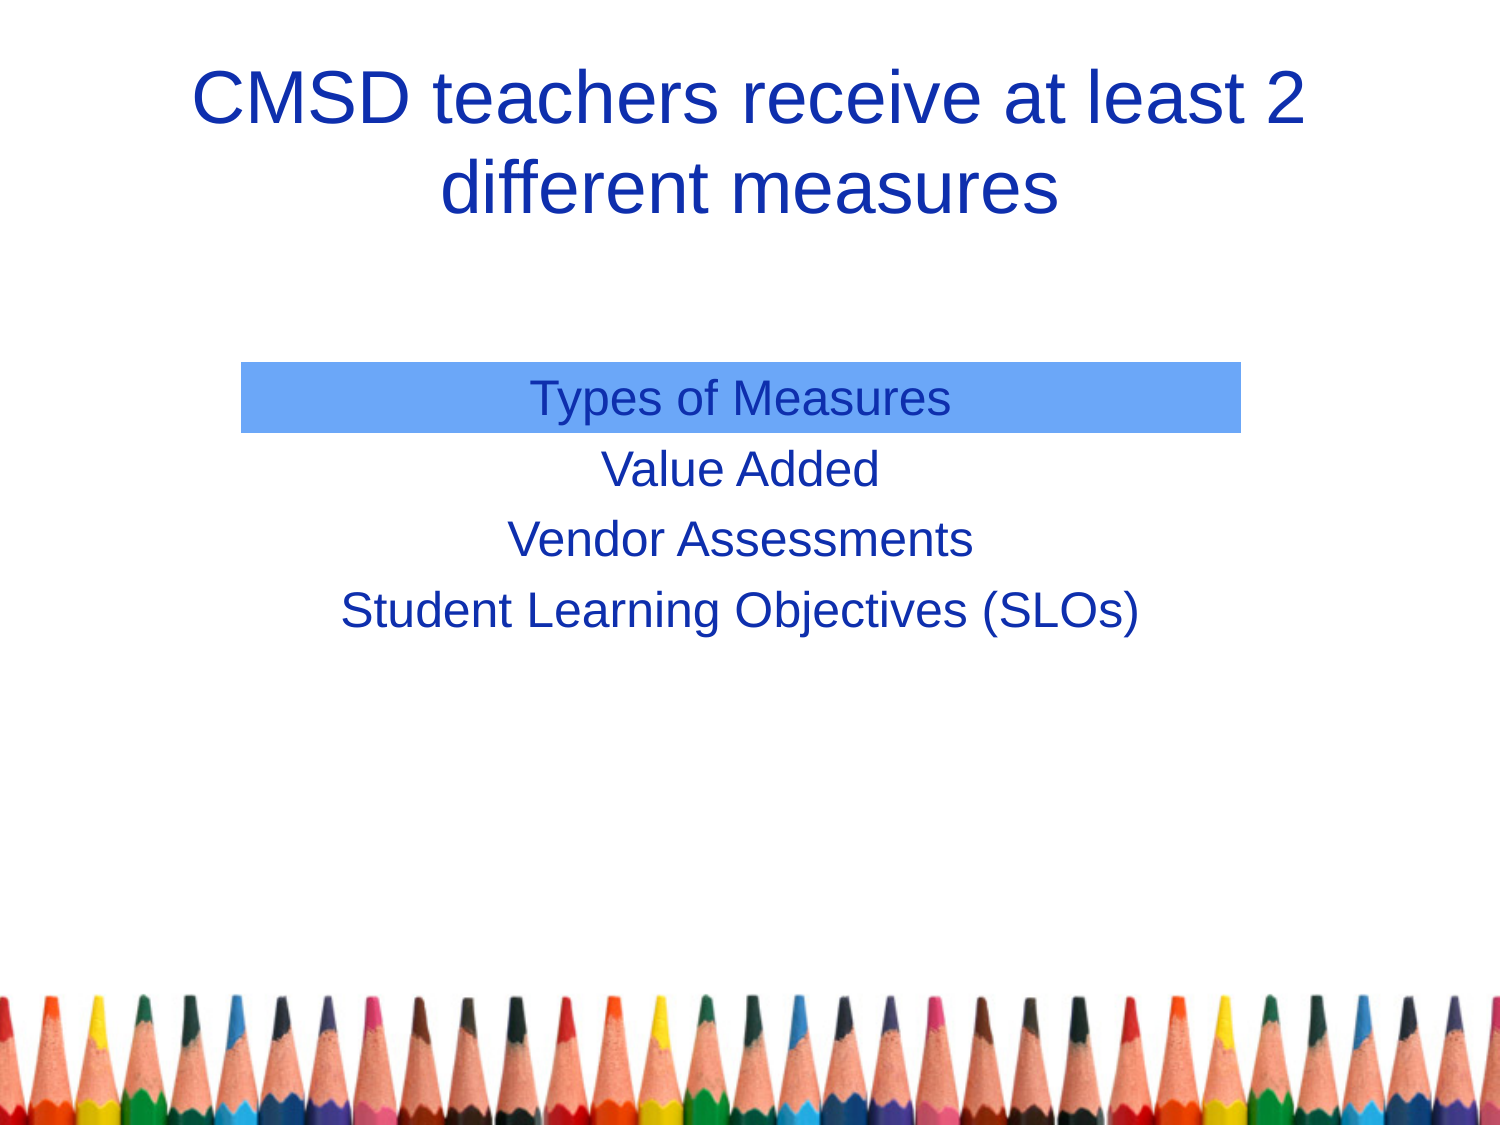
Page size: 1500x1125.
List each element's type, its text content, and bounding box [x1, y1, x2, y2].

picture [0, 0, 1500, 1125]
table_cell Value Added [241, 433, 1241, 504]
title CMSD teachers receive at least 2 different measures [75, 45, 1425, 233]
table_header Types of Measures [241, 362, 1241, 433]
table_cell Student Learning Objectives (SLOs) [241, 575, 1241, 646]
table_cell Vendor Assessments [241, 504, 1241, 575]
